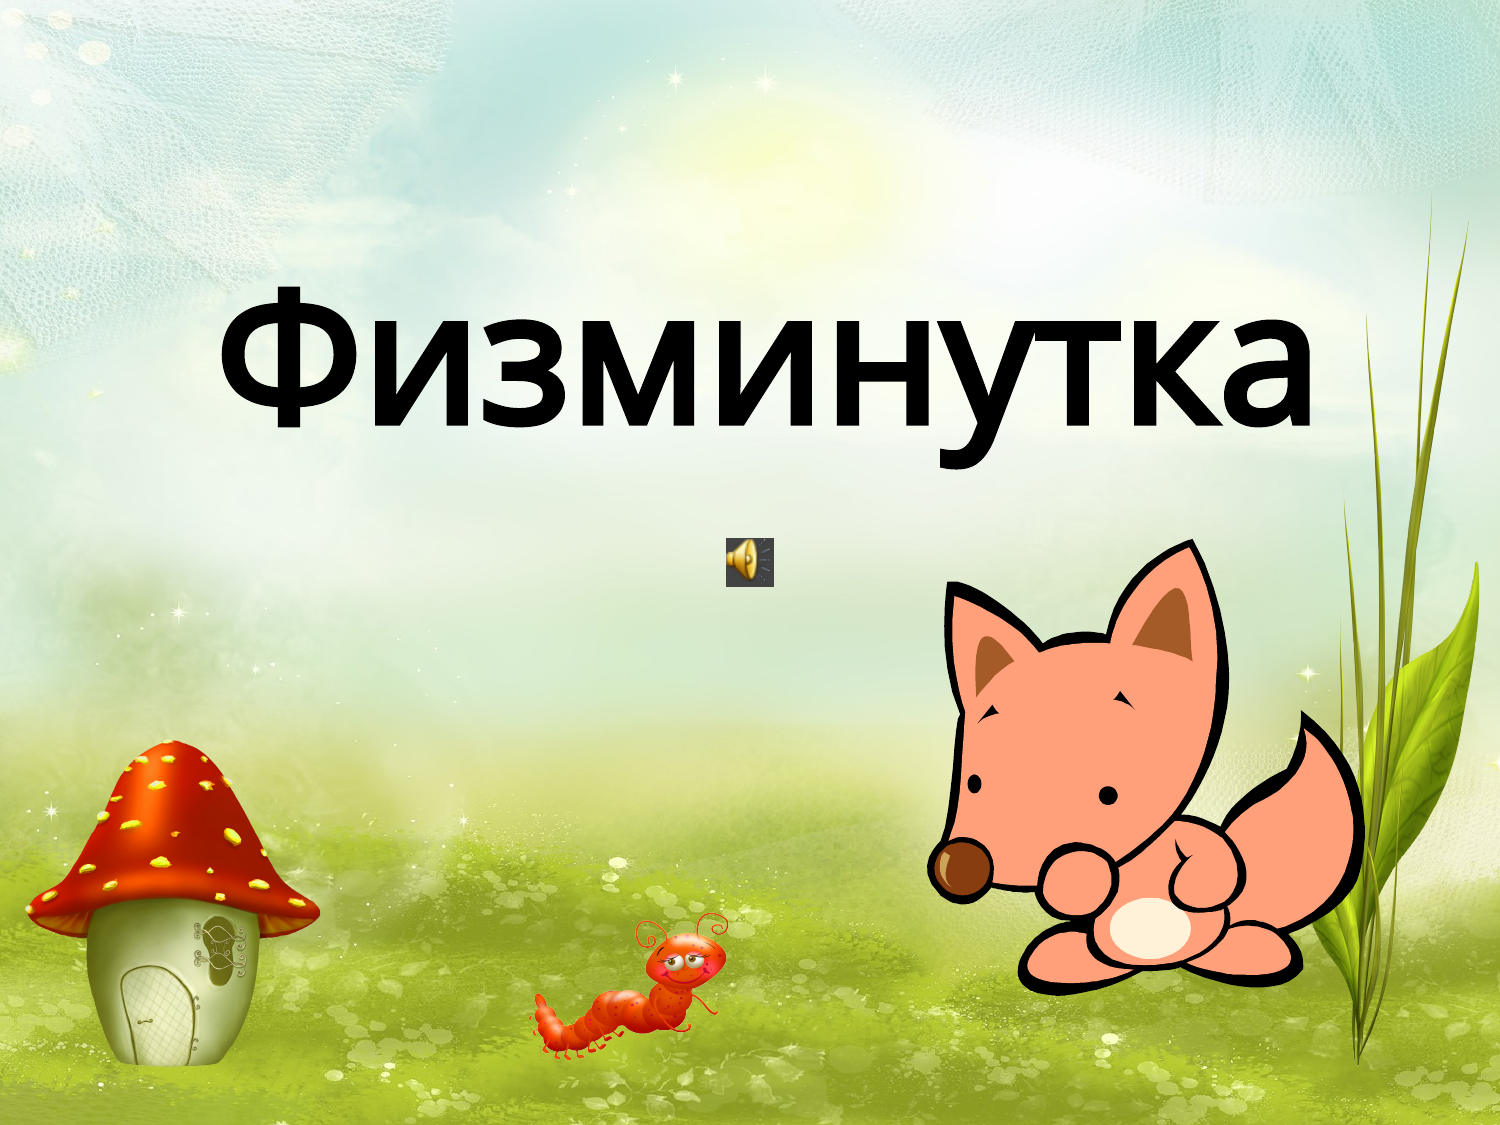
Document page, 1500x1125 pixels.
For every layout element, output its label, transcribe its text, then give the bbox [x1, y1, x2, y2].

picture [724, 537, 776, 588]
text_box Физминутка [200, 231, 1376, 467]
picture [926, 538, 1366, 997]
